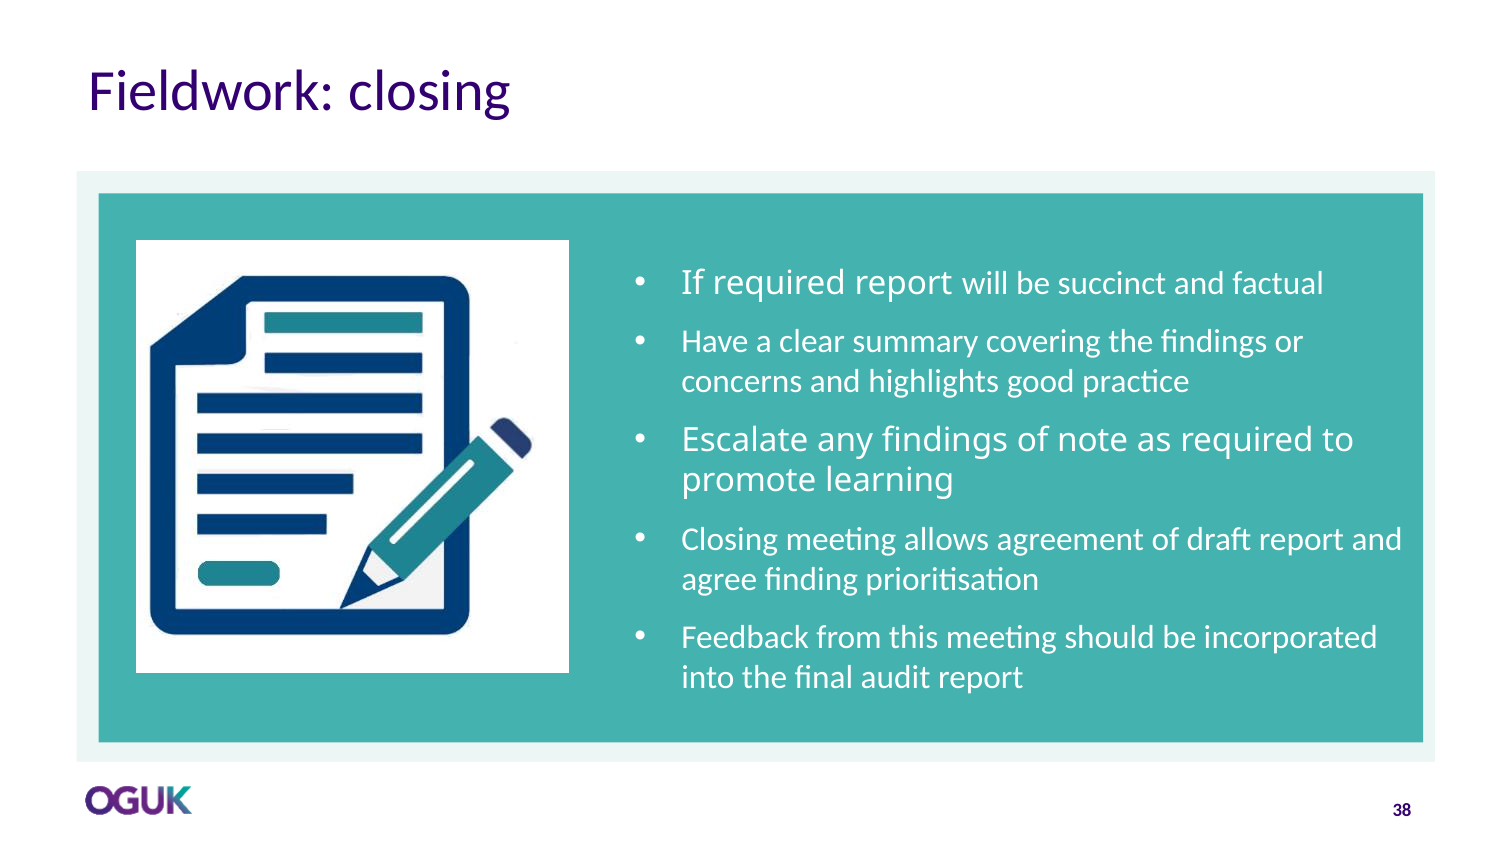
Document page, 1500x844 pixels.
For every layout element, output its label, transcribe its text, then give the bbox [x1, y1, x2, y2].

text_box [76, 170, 1436, 763]
text_box If required report will be succinct and factual Have a clear summary covering the findings or concerns and highlights good practice Escalate any findings of note as required to promote learning Closing meeting allows agreement of draft report and agree finding prioritisation Feedback from this meeting should be incorporated into the final audit report [98, 192, 1424, 743]
picture [136, 240, 569, 673]
title Fieldwork: closing [88, 38, 1412, 145]
picture [76, 778, 200, 822]
slide_number 38 [1352, 800, 1412, 818]
